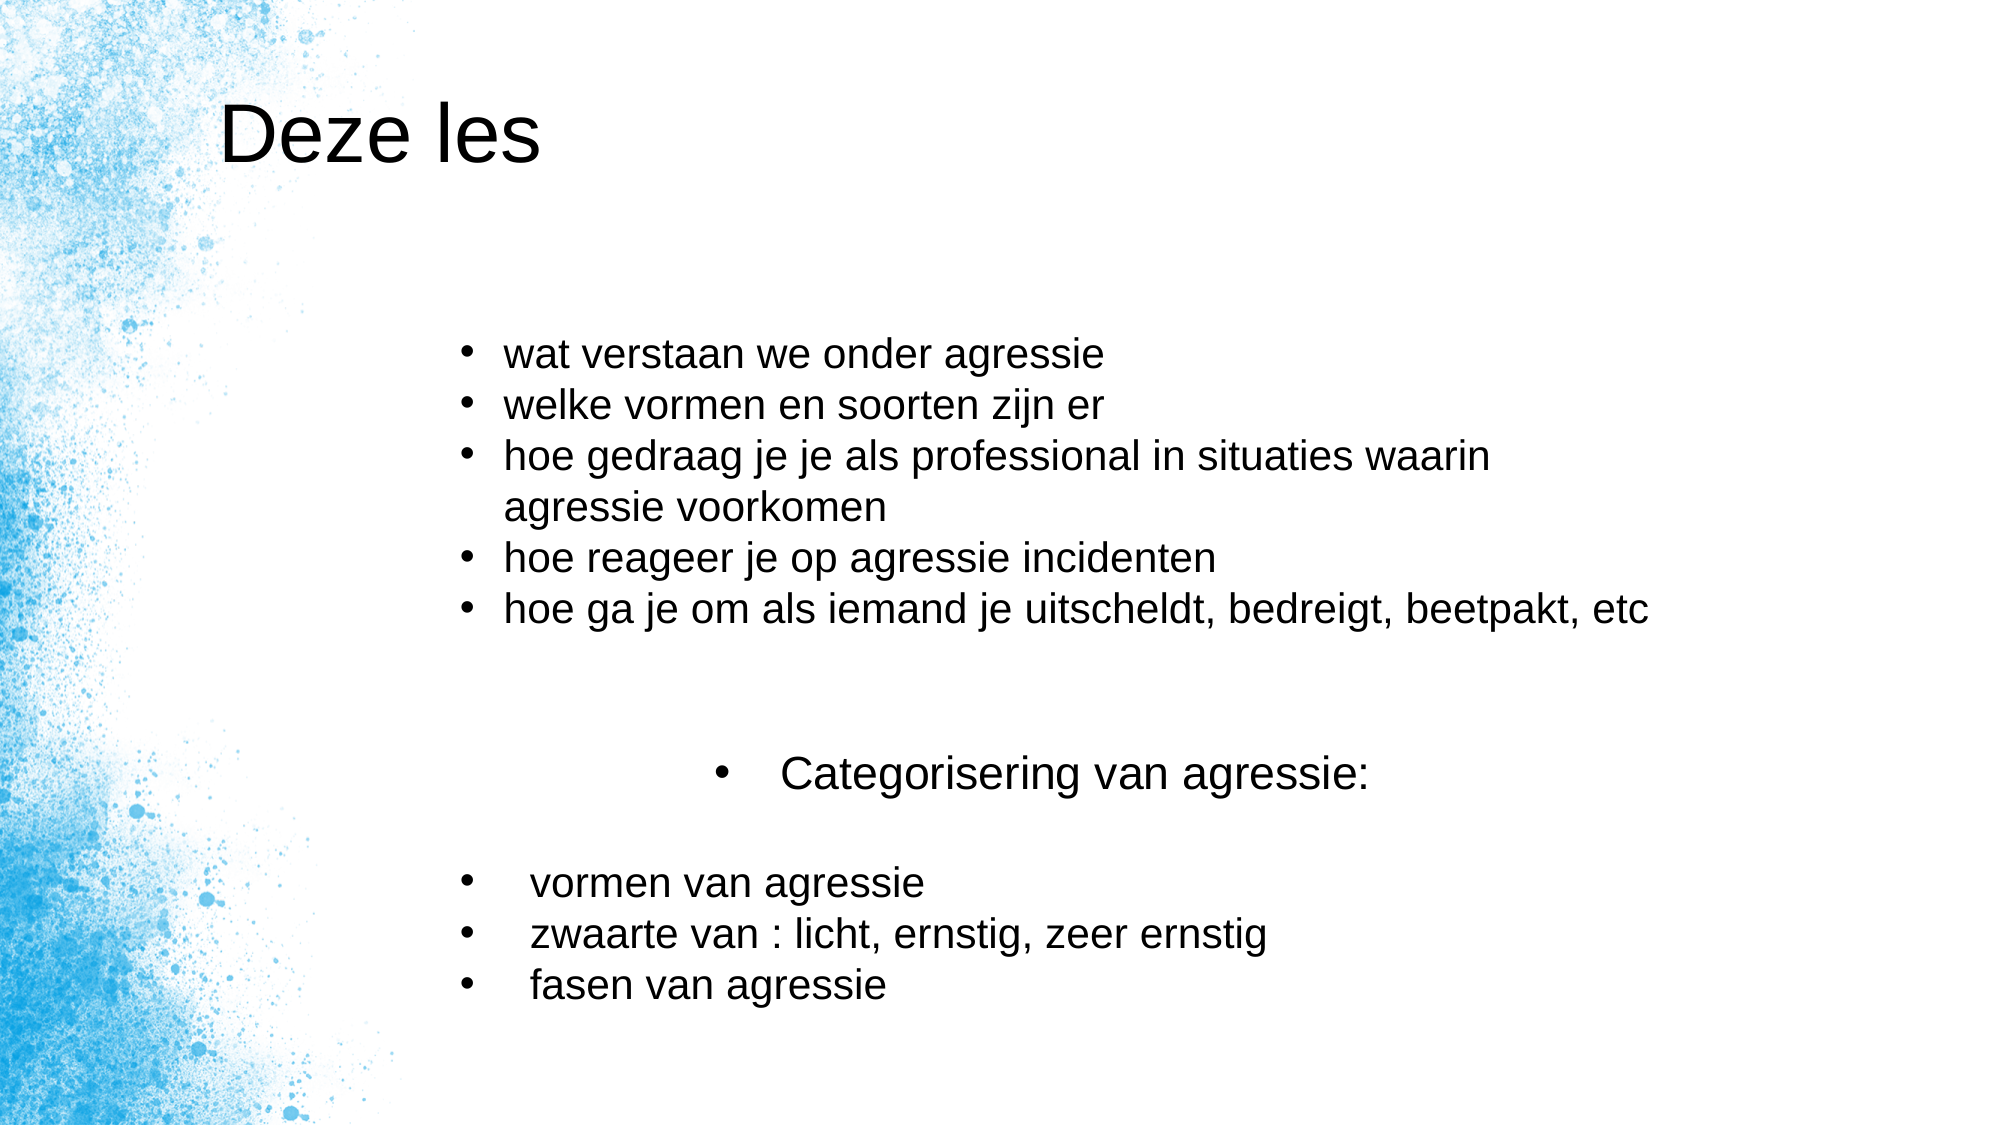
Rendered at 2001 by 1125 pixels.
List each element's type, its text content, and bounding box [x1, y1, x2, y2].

text_box wat verstaan we onder agressie welke vormen en soorten zijn er hoe gedraag je je als professional in situaties waarin agressie voorkomen hoe reageer je op agressie incidenten hoe ga je om als iemand je uitscheldt, bedreigt, beetpakt, etc Categorisering van agressie: vormen van agressie zwaarte van : licht, ernstig, zeer ernstig fasen van agressie [445, 262, 1676, 1068]
text_box Deze les [218, 35, 1449, 223]
picture [0, 0, 415, 1125]
